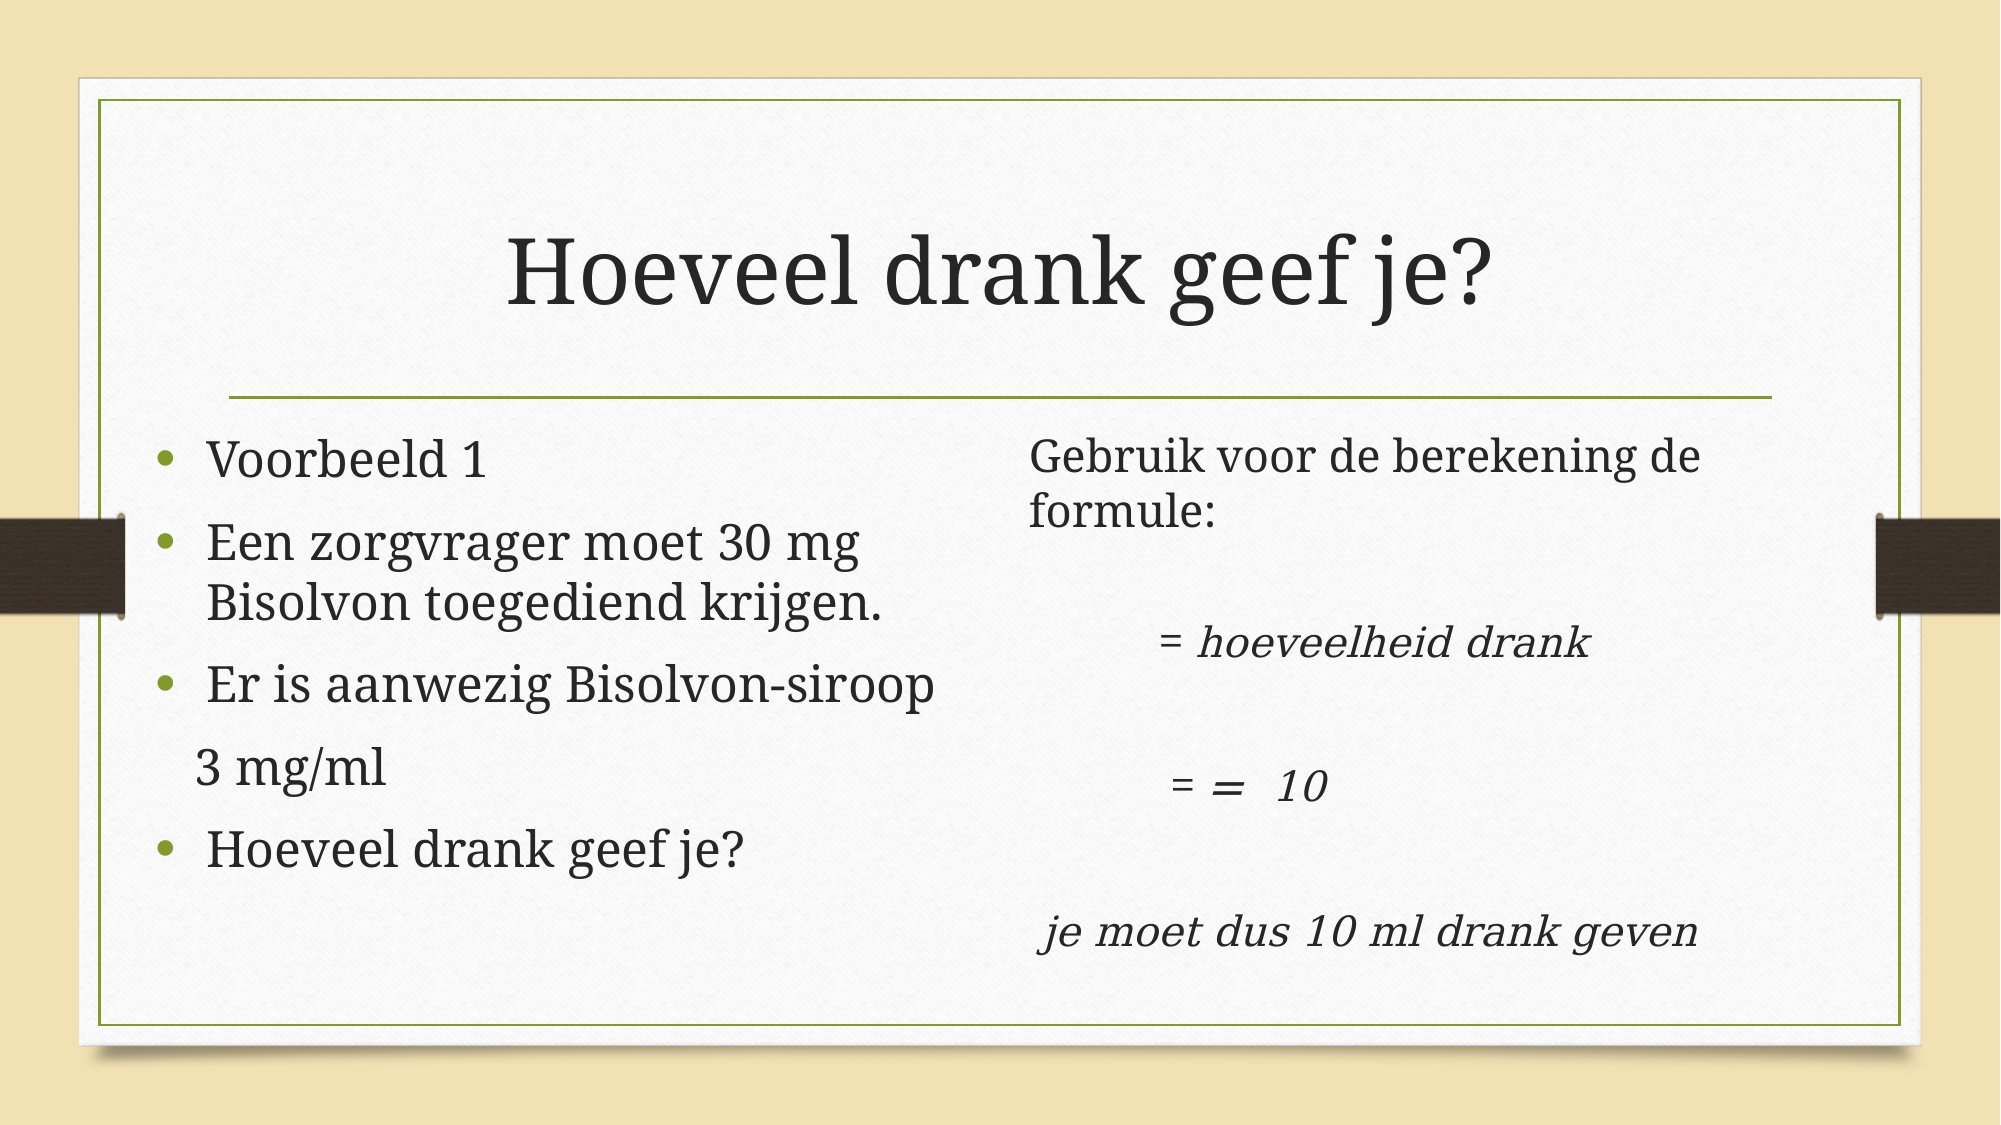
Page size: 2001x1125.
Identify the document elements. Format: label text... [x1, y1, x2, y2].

title Hoeveel drank geef je? [212, 161, 1788, 375]
list Voorbeeld 1 Een zorgvrager moet 30 mg Bisolvon toegediend krijgen. Er is aanwezig Bisolvon-siroop 3 mg/ml Hoeveel drank geef je? [140, 420, 1013, 1014]
picture [0, 0, 2001, 1125]
